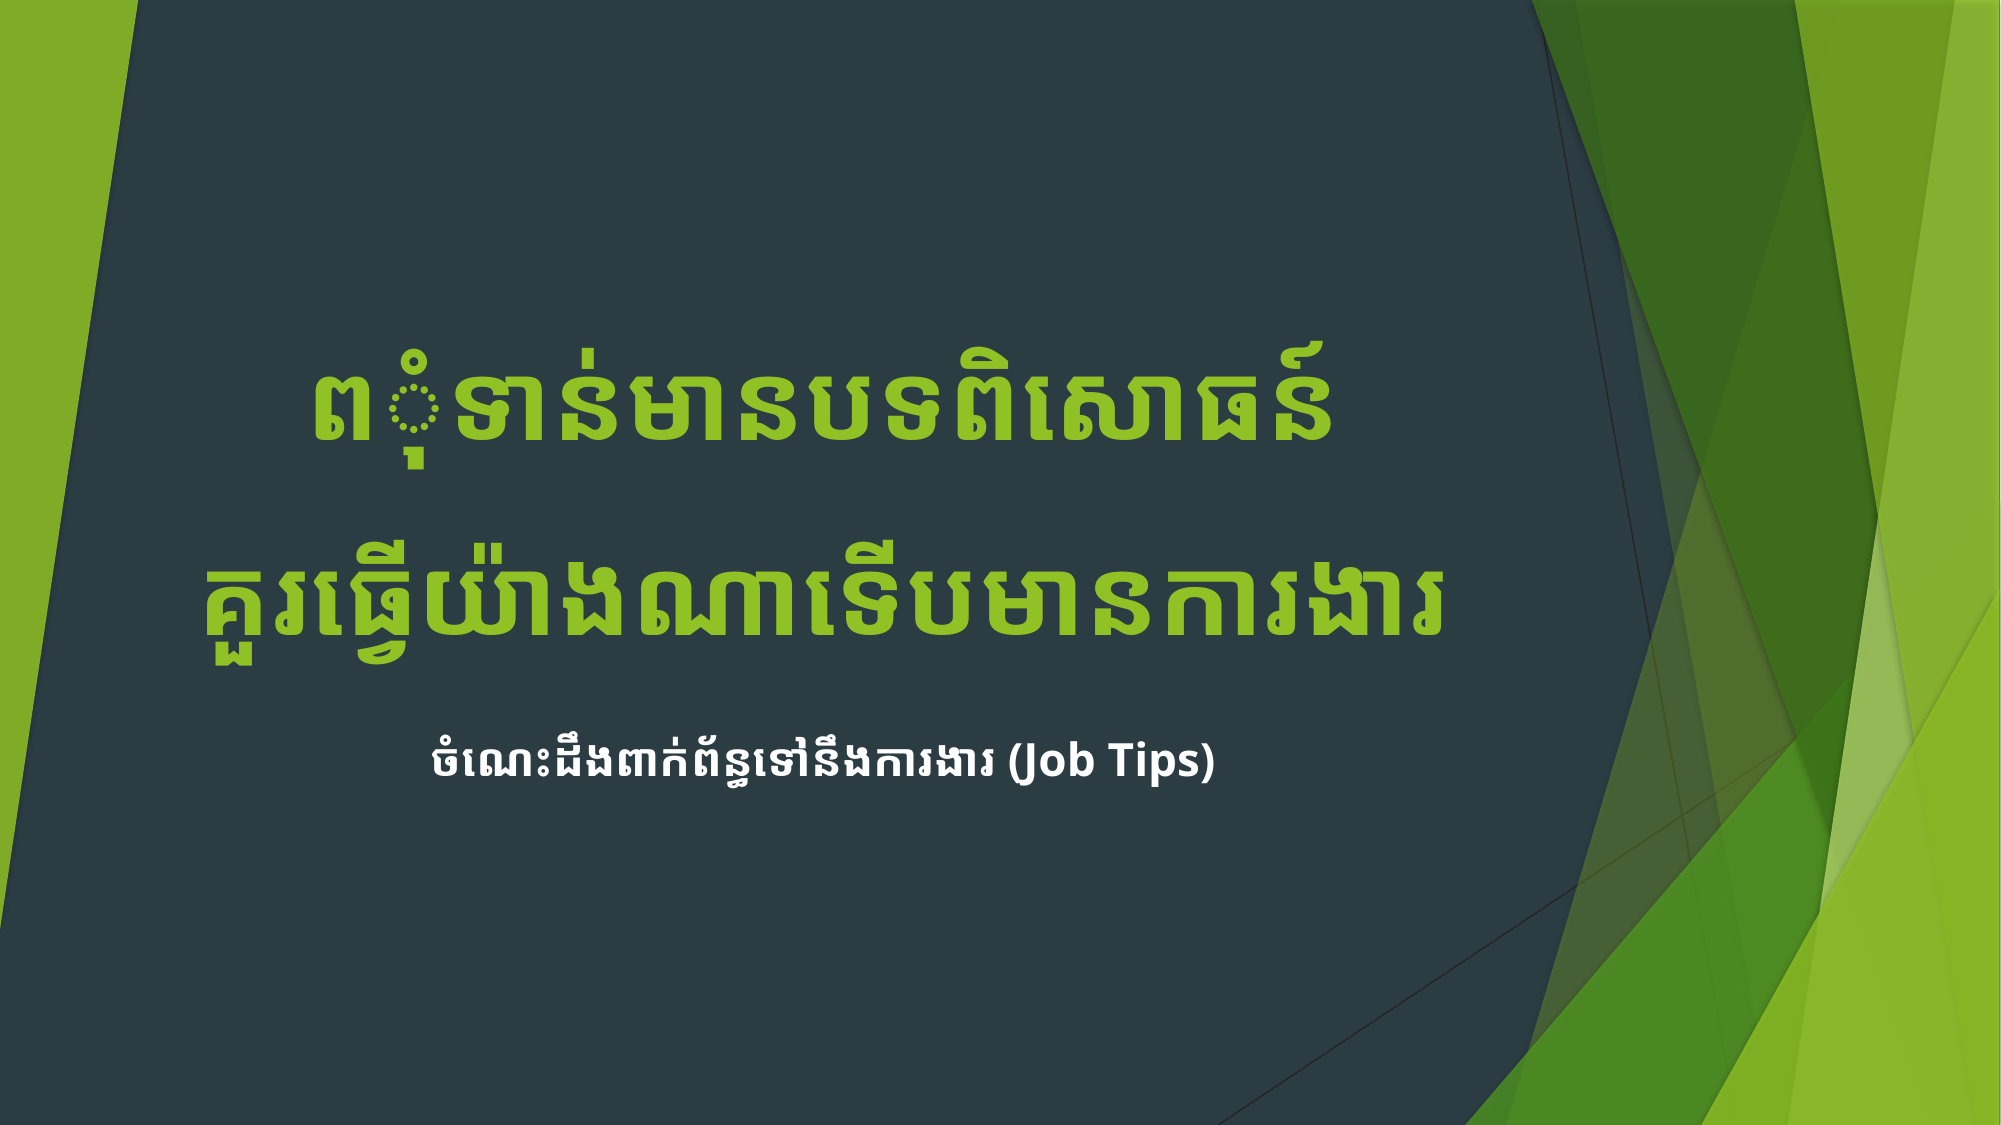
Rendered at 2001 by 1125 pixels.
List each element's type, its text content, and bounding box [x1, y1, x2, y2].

subtitle ចំណេះដឹងពាក់ព័ន្ធទៅនឹងការងារ (Job Tips) [125, 695, 1522, 793]
title ពុំទាន់មានបទពិសោធន៍ គួរធ្វើយ៉ាងណាទើបមានការងារ [125, 262, 1522, 665]
